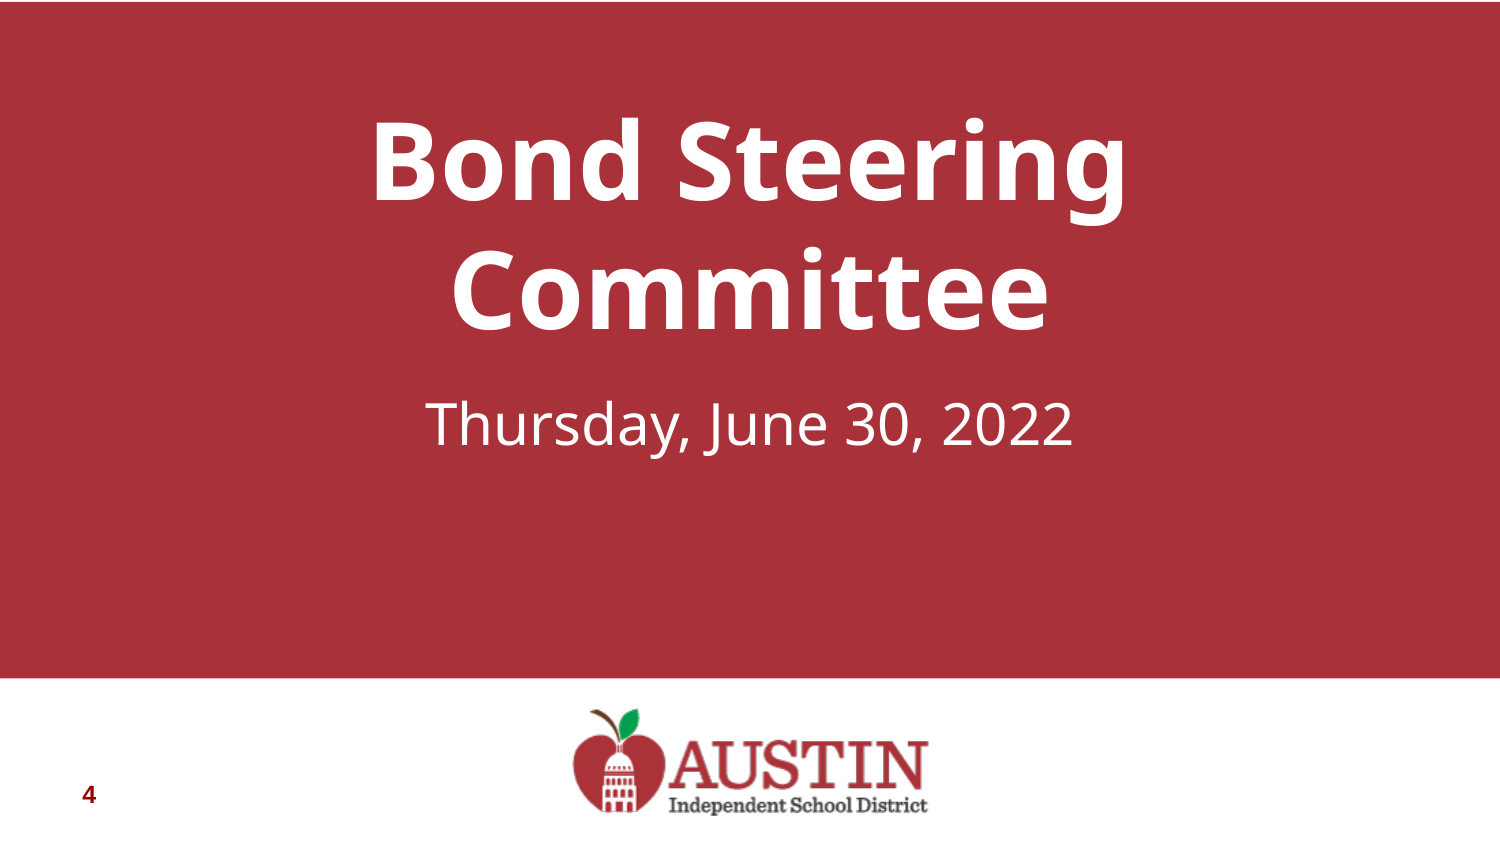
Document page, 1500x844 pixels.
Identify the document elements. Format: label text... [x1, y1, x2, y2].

picture [565, 692, 934, 831]
slide_number 4 [21, 761, 112, 827]
text_box [0, 1, 1500, 679]
title Bond Steering Committee [51, 29, 1449, 367]
subtitle Thursday, June 30, 2022 [51, 372, 1449, 503]
